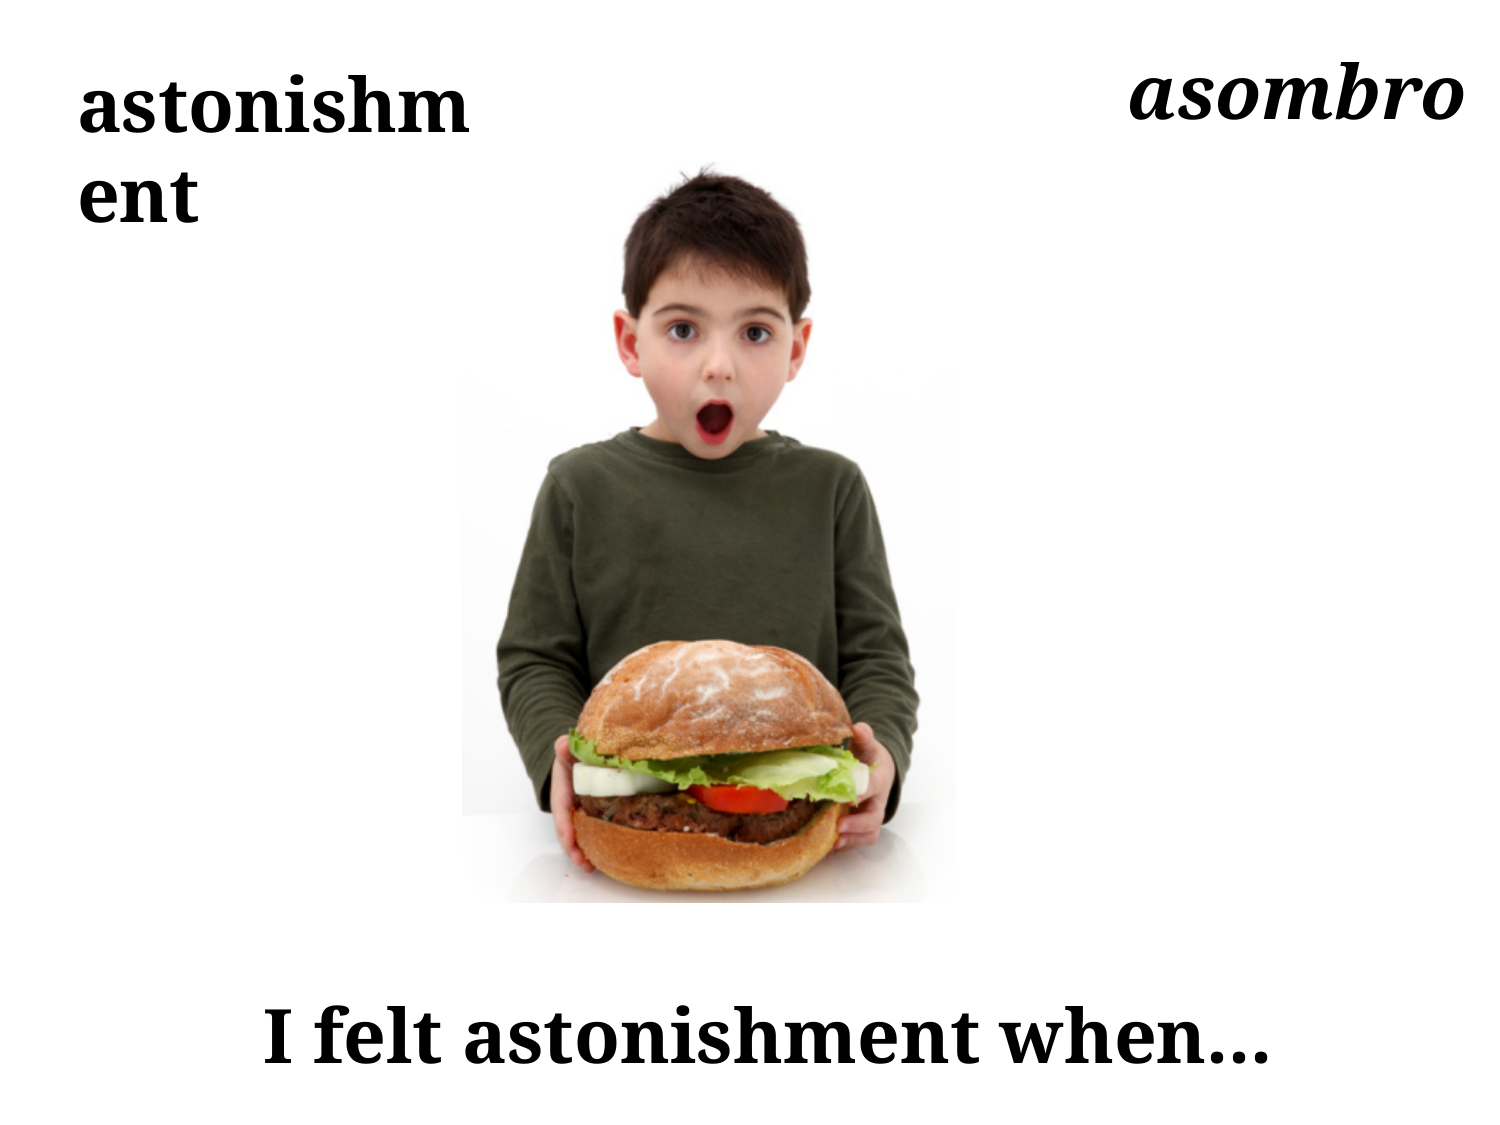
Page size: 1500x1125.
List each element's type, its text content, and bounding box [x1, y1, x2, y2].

picture [462, 162, 956, 903]
text_box astonishment [62, 49, 525, 245]
text_box asombro [1112, 37, 1500, 143]
text_box I felt astonishment when... [75, 981, 1463, 1087]
